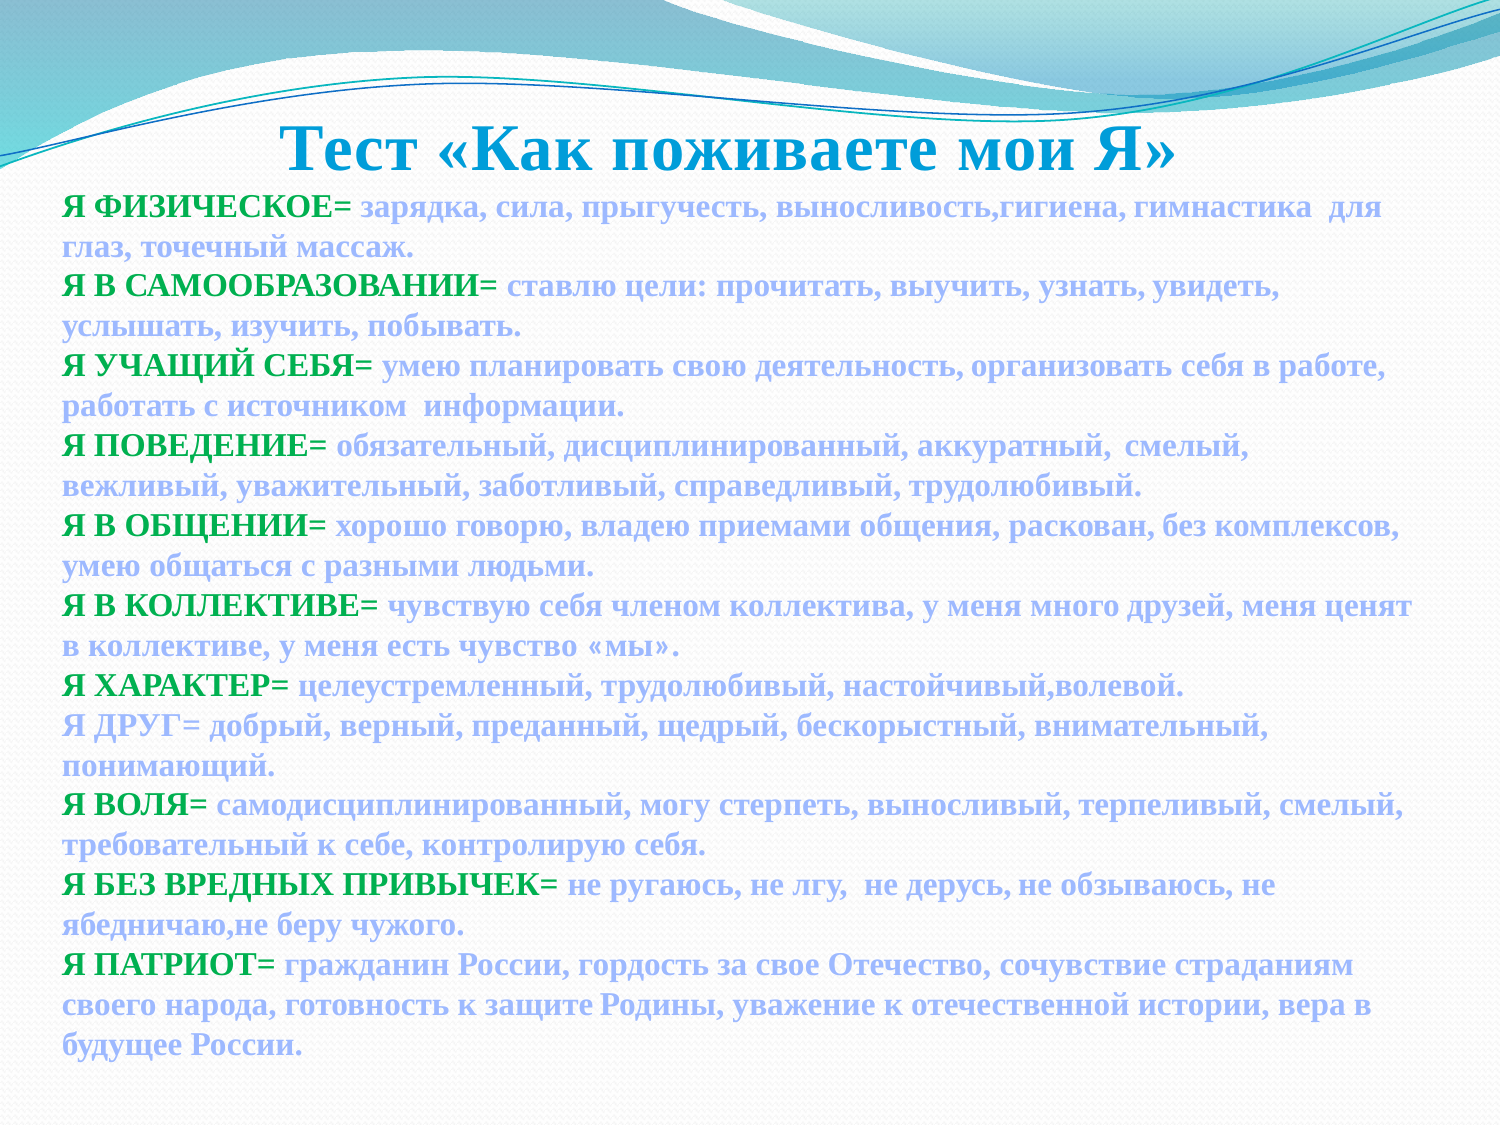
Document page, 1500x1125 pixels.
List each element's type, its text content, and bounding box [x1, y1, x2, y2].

text_box Тест «Как поживаете мои Я» Я ФИЗИЧЕСКОЕ= зарядка, сила, прыгучесть, выносливость,гигиена, гимнастика для глаз, точечный массаж. Я В САМООБРАЗОВАНИИ= ставлю цели: прочитать, выучить, узнать, увидеть, услышать, изучить, побывать. Я УЧАЩИЙ СЕБЯ= умею планировать свою деятельность, организовать себя в работе, работать с источником информации. Я ПОВЕДЕНИЕ= обязательный, дисциплинированный, аккуратный, смелый, вежливый, уважительный, заботливый, справедливый, трудолюбивый. Я В ОБЩЕНИИ= хорошо говорю, владею приемами общения, раскован, без комплексов, умею общаться с разными людьми. Я В КОЛЛЕКТИВЕ= чувствую себя членом коллектива, у меня много друзей, меня ценят в коллективе, у меня есть чувство «мы». Я ХАРАКТЕР= целеустремленный, трудолюбивый, настойчивый,волевой. Я ДРУГ= добрый, верный, преданный, щедрый, бескорыстный, внимательный, понимающий. Я ВОЛЯ= самодисциплинированный, могу стерпеть, выносливый, терпеливый, смелый, требовательный к себе, контролирую себя. Я БЕЗ ВРЕДНЫХ ПРИВЫЧЕК= не ругаюсь, не лгу, не дерусь, не обзываюсь, не ябедничаю,не беру чужого. Я ПАТРИОТ= гражданин России, гордость за свое Отечество, сочувствие страданиям своего народа, готовность к защите Родины, уважение к отечественной истории, вера в будущее России. [46, 61, 1430, 1120]
